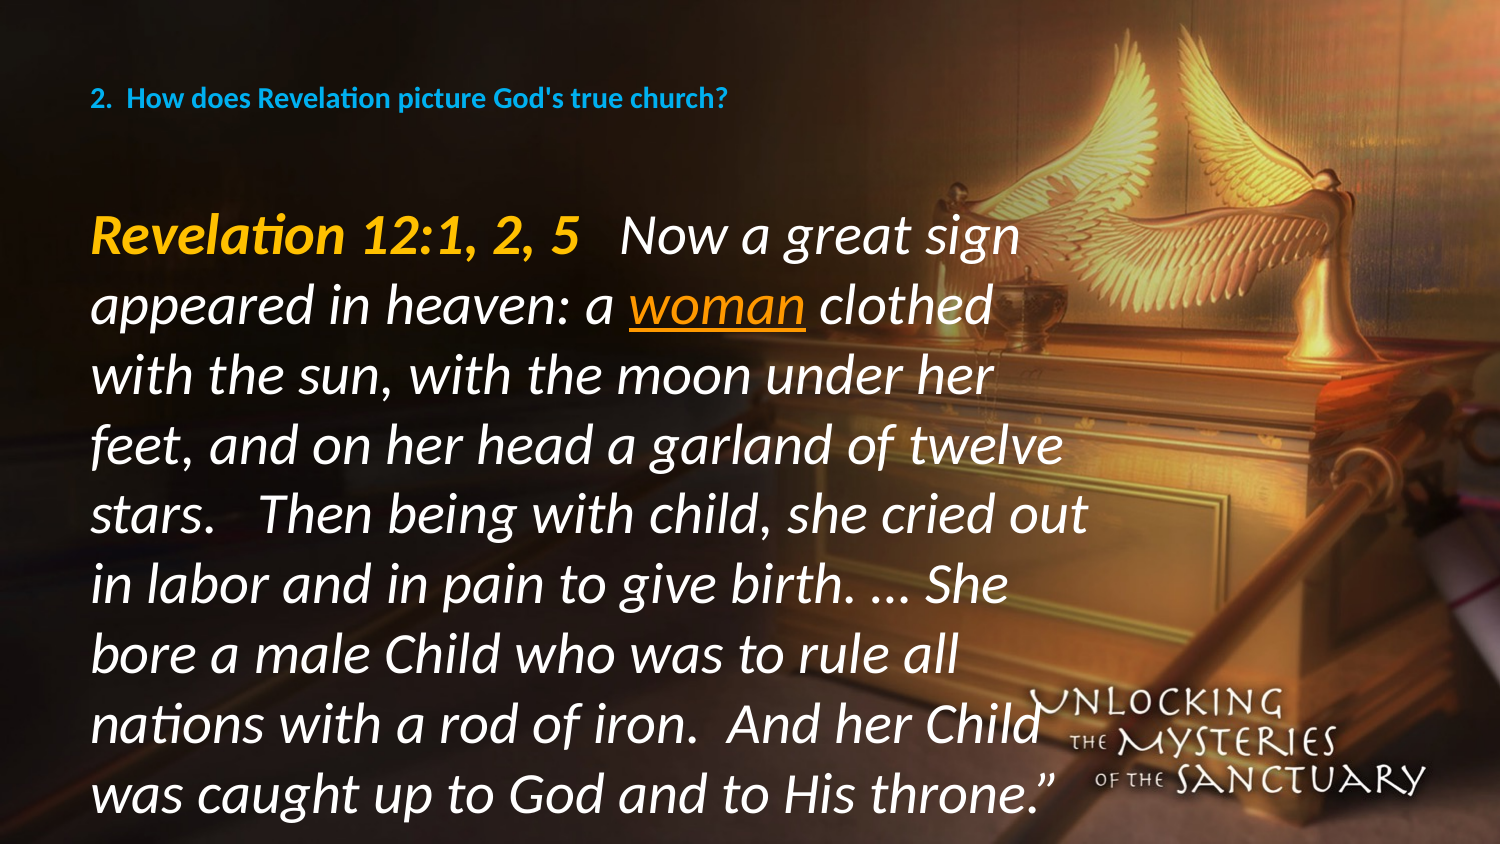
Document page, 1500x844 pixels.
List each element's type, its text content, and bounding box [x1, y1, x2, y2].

picture [0, 0, 1500, 844]
title 2. How does Revelation picture God's true church? [75, 33, 1425, 175]
list Revelation 12:1, 2, 5 Now a great sign appeared in heaven: a woman clothed with the sun, with the moon under her feet, and on her head a garland of twelve stars. Then being with child, she cried out in labor and in pain to give birth. … She bore a male Child who was to rule all nations with a rod of iron. And her Child was caught up to God and to His throne.” [75, 188, 1110, 844]
